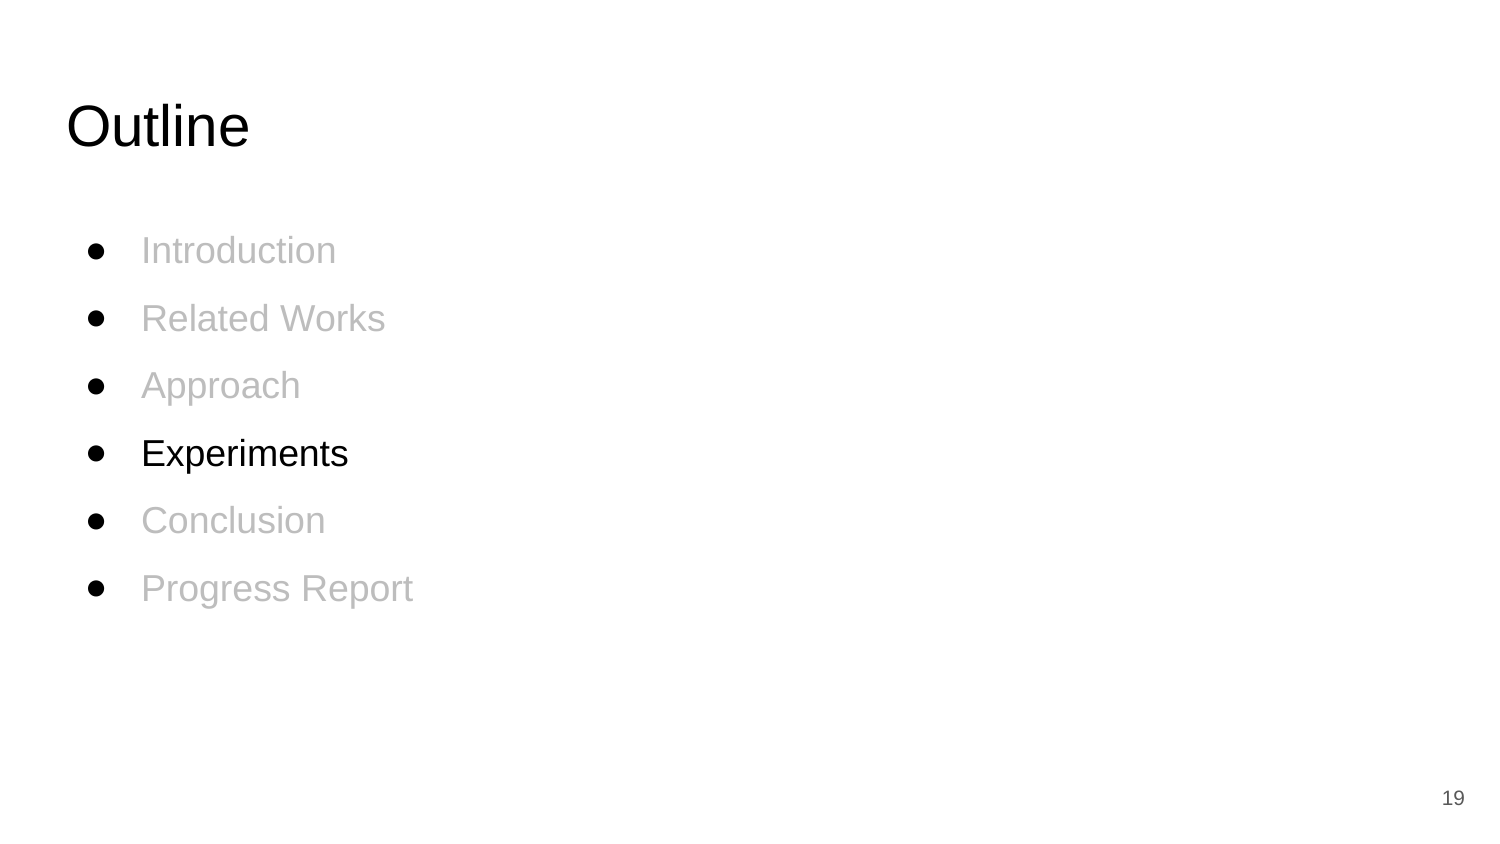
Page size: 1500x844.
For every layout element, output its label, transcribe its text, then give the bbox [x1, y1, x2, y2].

slide_number 19 [1389, 764, 1480, 830]
list Introduction Related Works Approach Experiments Conclusion Progress Report [51, 189, 1449, 750]
title Outline [51, 72, 1449, 167]
